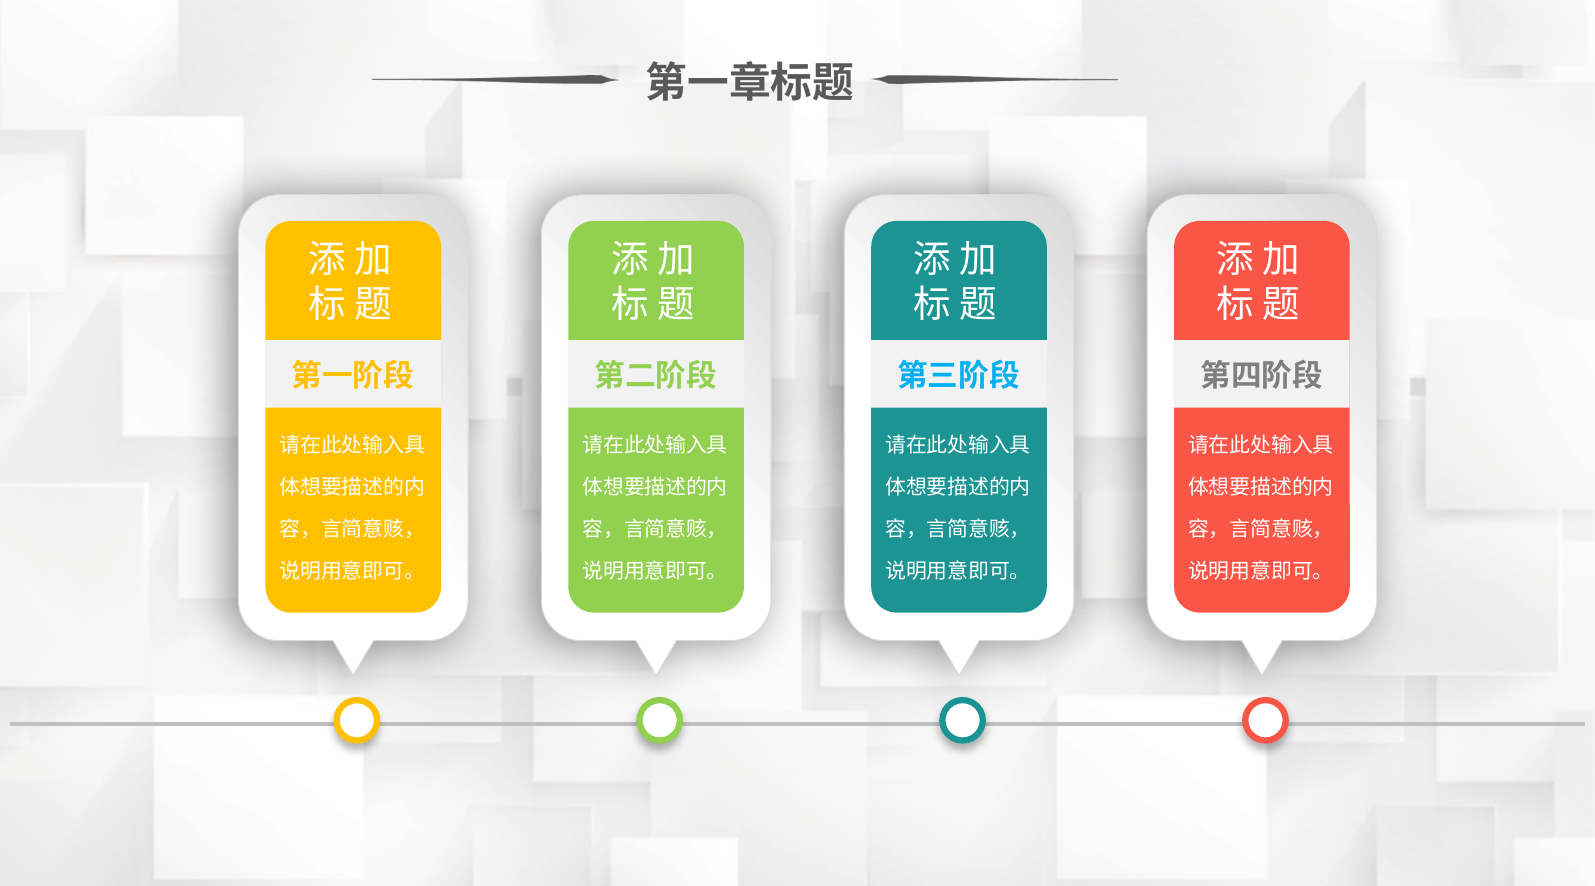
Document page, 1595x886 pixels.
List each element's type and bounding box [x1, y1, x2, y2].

text_box [238, 194, 469, 676]
picture [0, 0, 1595, 886]
text_box [843, 194, 1075, 676]
text_box [541, 194, 772, 676]
text_box [1146, 194, 1378, 676]
